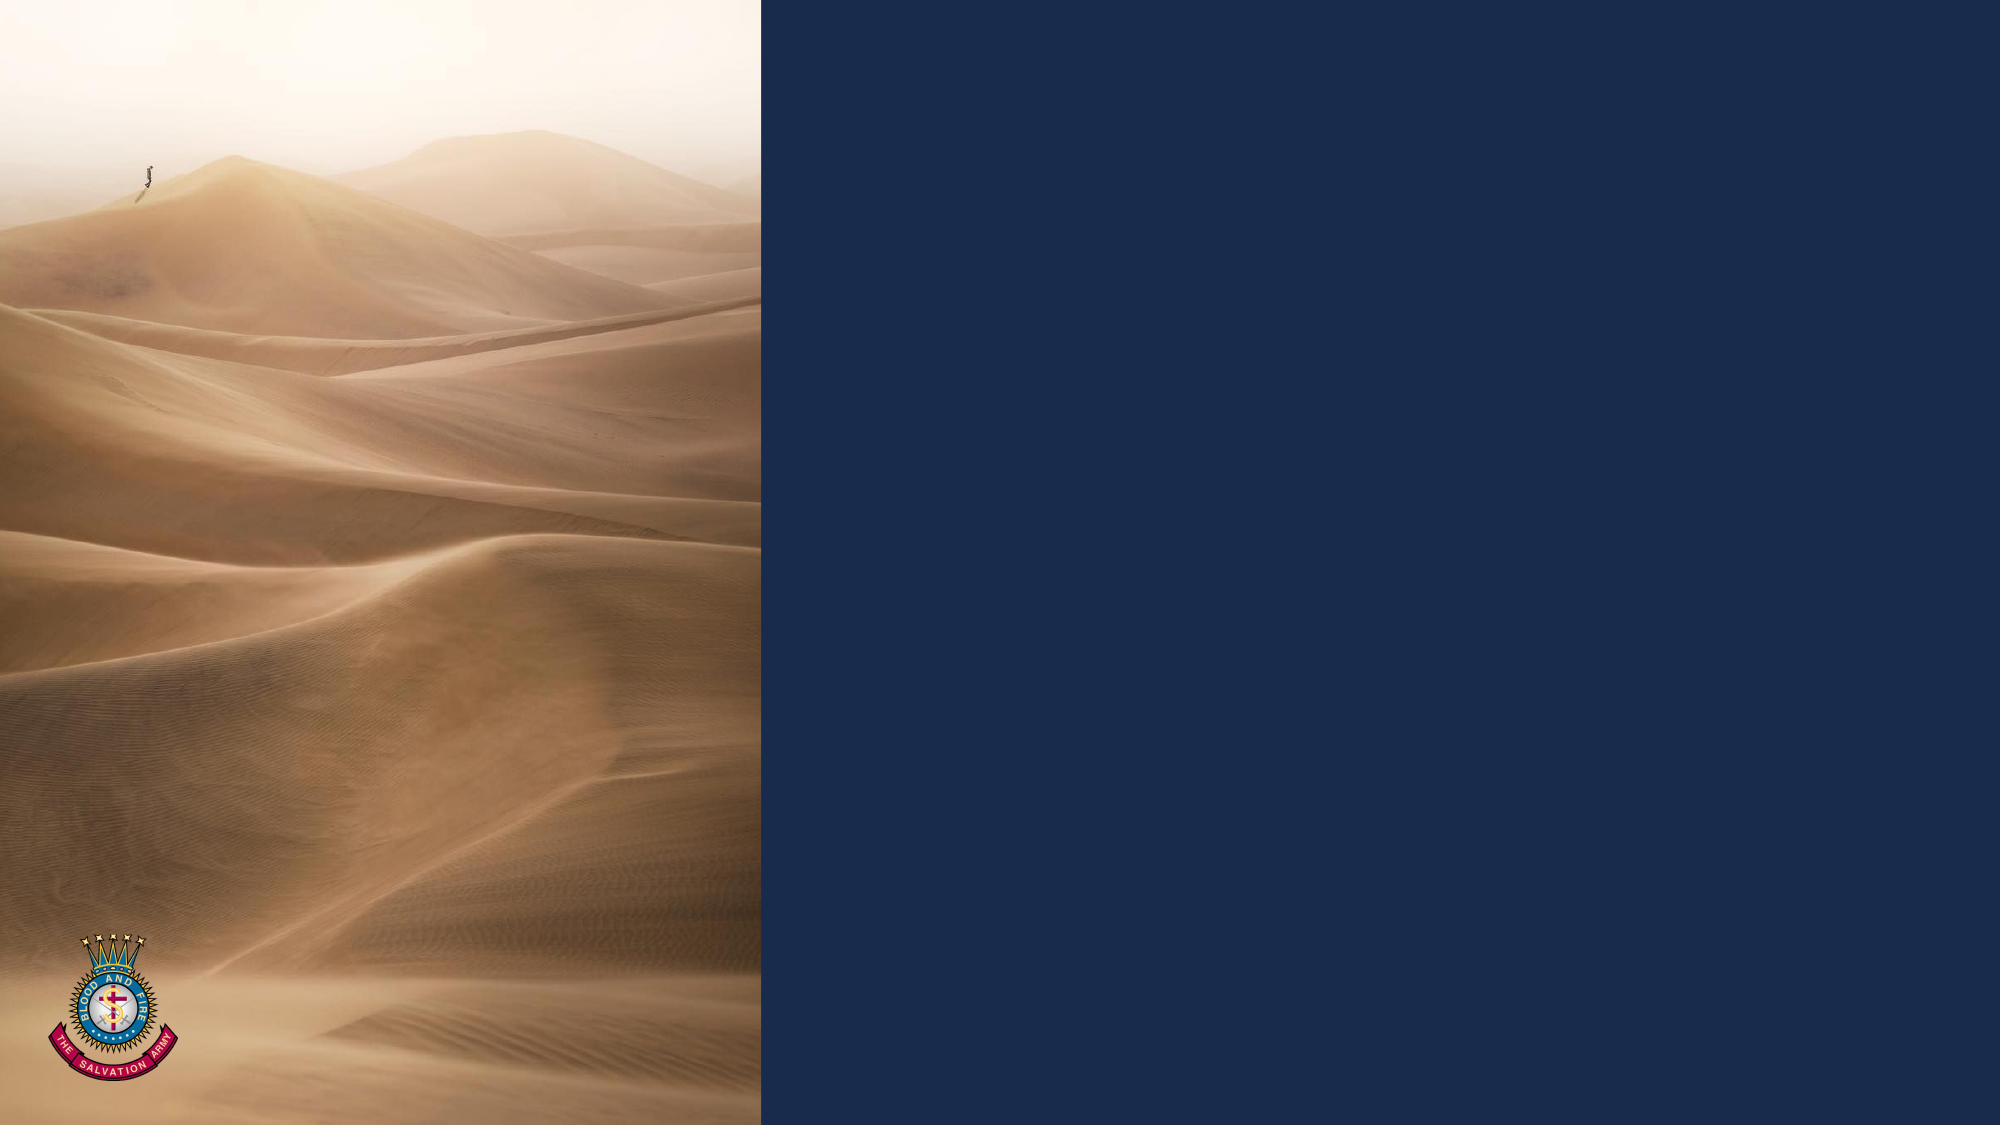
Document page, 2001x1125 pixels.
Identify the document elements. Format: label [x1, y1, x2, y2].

picture [0, 0, 762, 1125]
